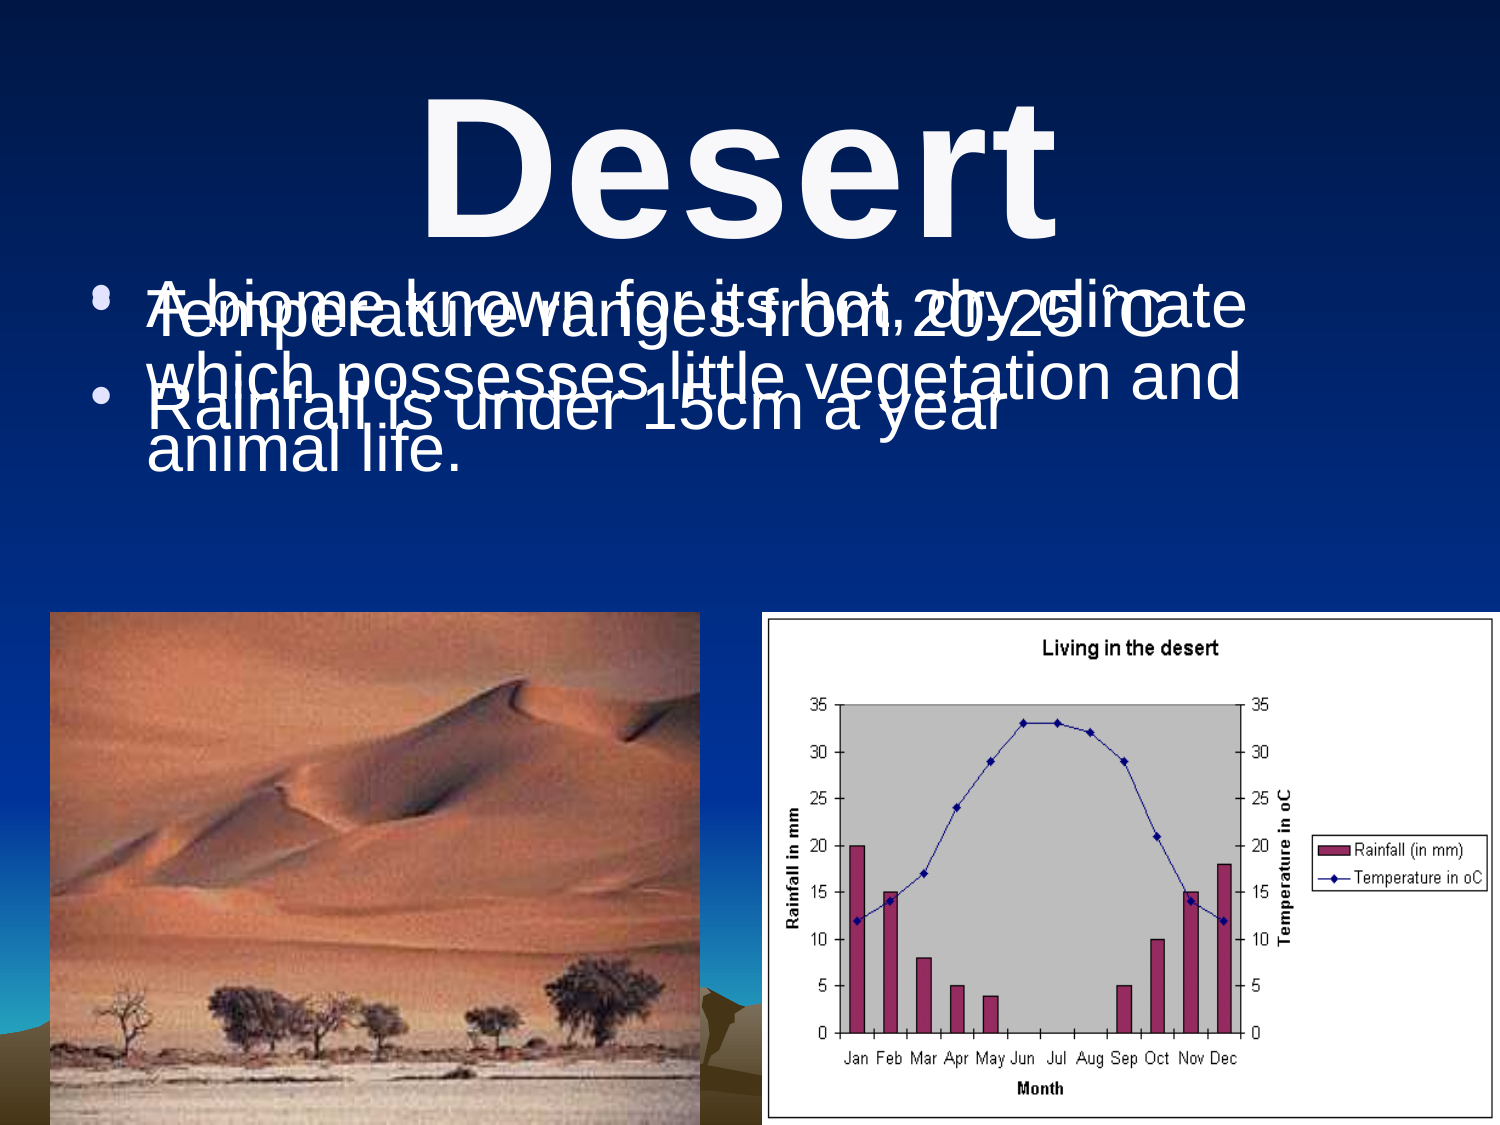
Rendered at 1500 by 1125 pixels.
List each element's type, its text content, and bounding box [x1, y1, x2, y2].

title Desert [213, 75, 1262, 239]
picture [762, 612, 1500, 1125]
list Temperature ranges from 20-25 C Rainfall is under 15cm a year [74, 262, 1426, 1001]
picture [49, 612, 701, 1125]
